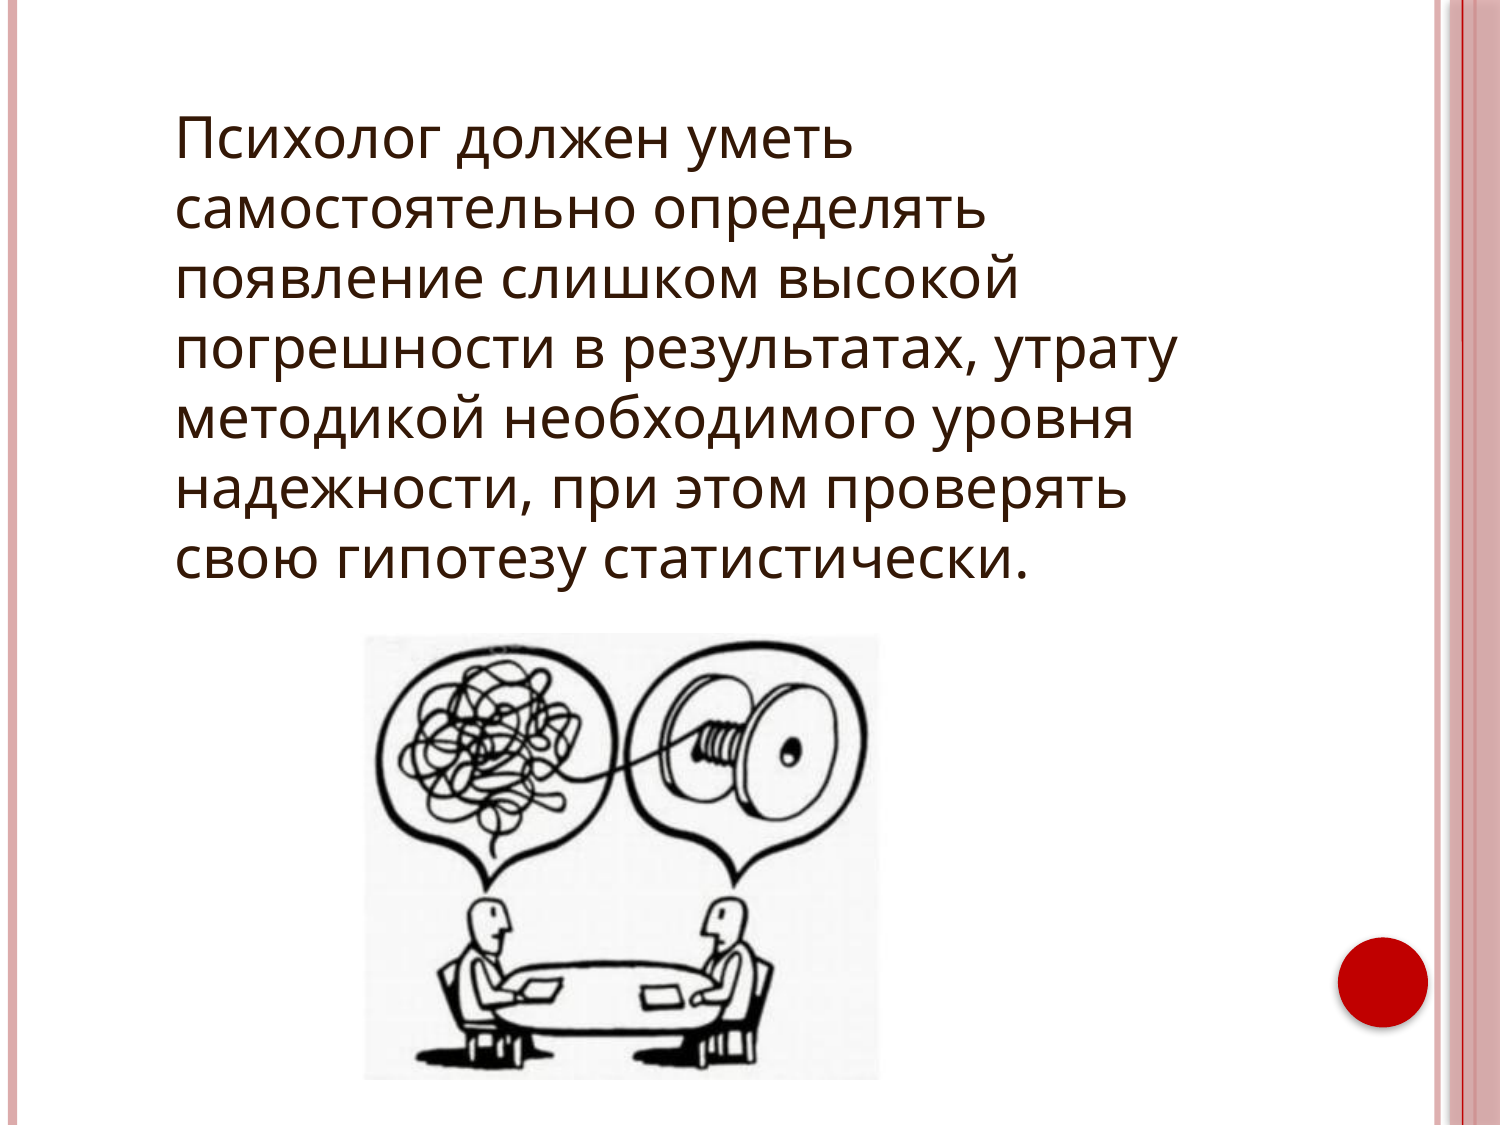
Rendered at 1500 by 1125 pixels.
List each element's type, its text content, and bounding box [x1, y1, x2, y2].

picture [324, 632, 920, 1080]
text_box Психолог должен уметь самостоятельно определять появление слишком высокой погрешности в результатах, утрату методикой необходимого уровня надежности, при этом проверять свою гипотезу статистически. [159, 92, 1205, 598]
